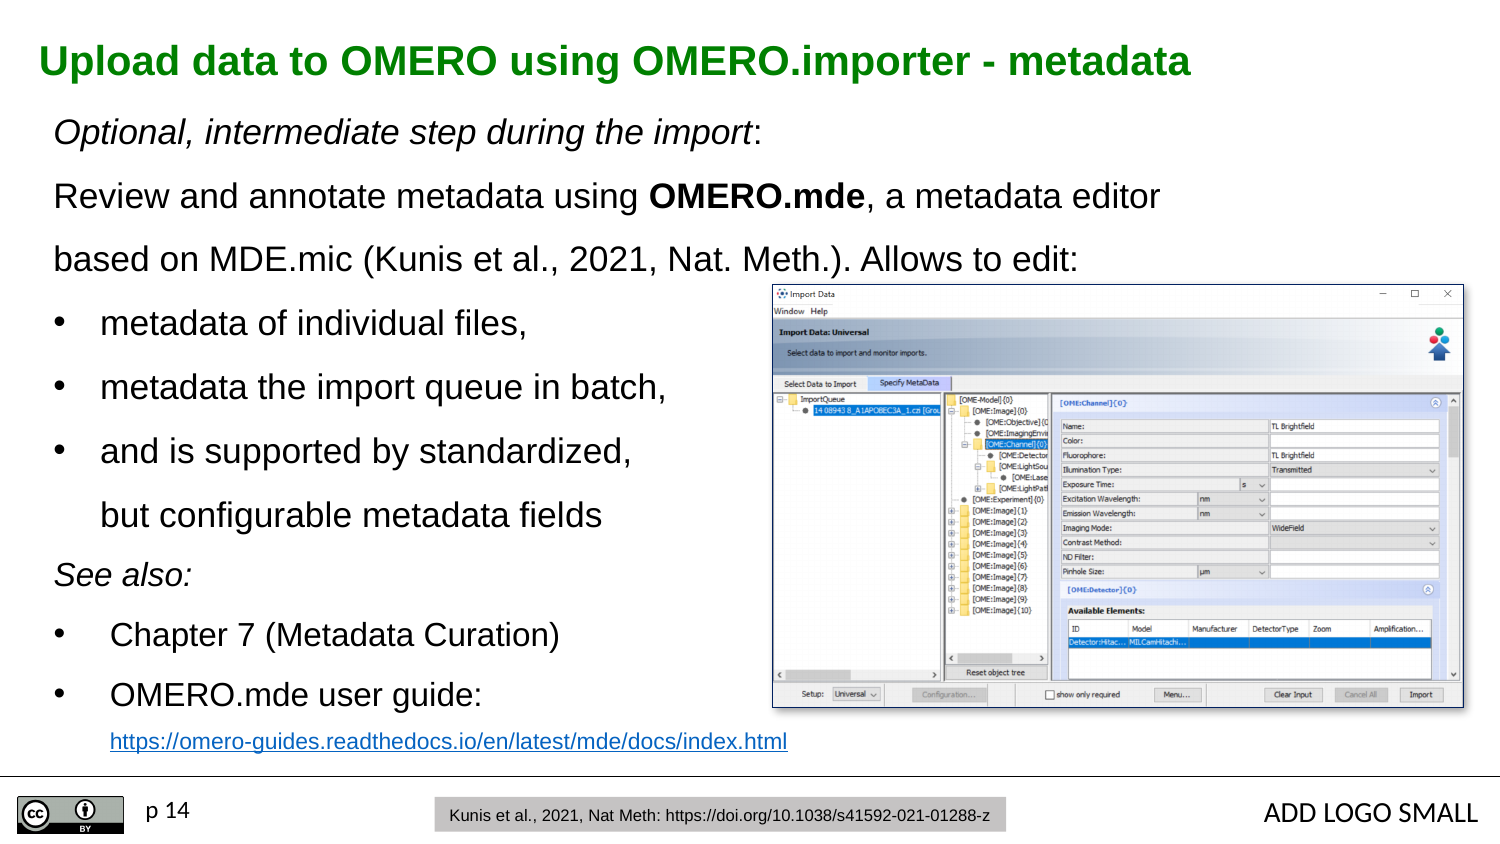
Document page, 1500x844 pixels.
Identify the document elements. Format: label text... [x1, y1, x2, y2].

picture [772, 284, 1464, 708]
picture [17, 796, 124, 834]
text_box See also: Chapter 7 (Metadata Curation) OMERO.mde user guide: https://omero-guides.readthedocs.io/en/latest/mde/docs/index.html [38, 525, 1421, 762]
text_box Upload data to OMERO using OMERO.importer - metadata [24, 26, 1395, 75]
text_box Kunis et al., 2021, Nat Meth: https://doi.org/10.1038/s41592-021-01288-z [434, 796, 1007, 832]
text_box Optional, intermediate step during the import: Review and annotate metadata using OMERO.mde, a metadata editor based on MDE.mic (Kunis et al., 2021, Nat. Meth.). Allows to edit: metadata of individual files, metadata the import queue in batch, and is supported by standardized, but configurable metadata fields [38, 80, 1282, 525]
